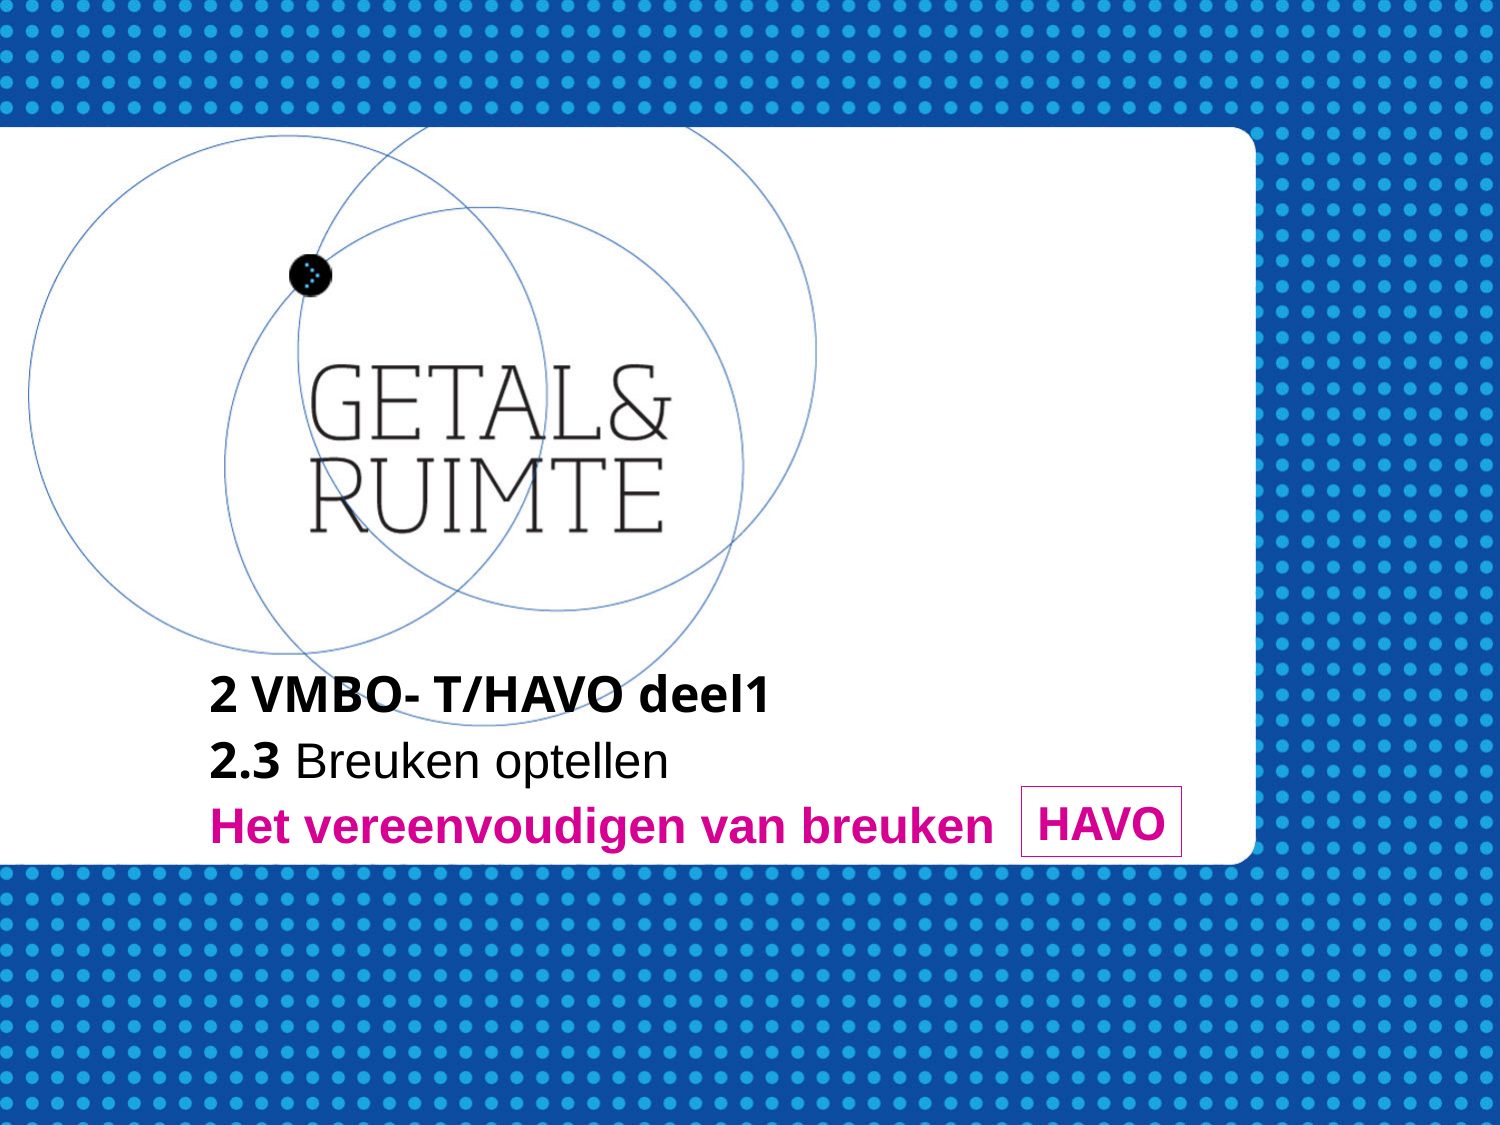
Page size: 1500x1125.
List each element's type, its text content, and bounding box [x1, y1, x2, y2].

picture [0, 0, 1500, 1125]
text_box HAVO [1021, 786, 1182, 857]
text_box 2 VMBO- T/HAVO deel1 2.3 Breuken optellen Het vereenvoudigen van breuken [194, 648, 774, 870]
